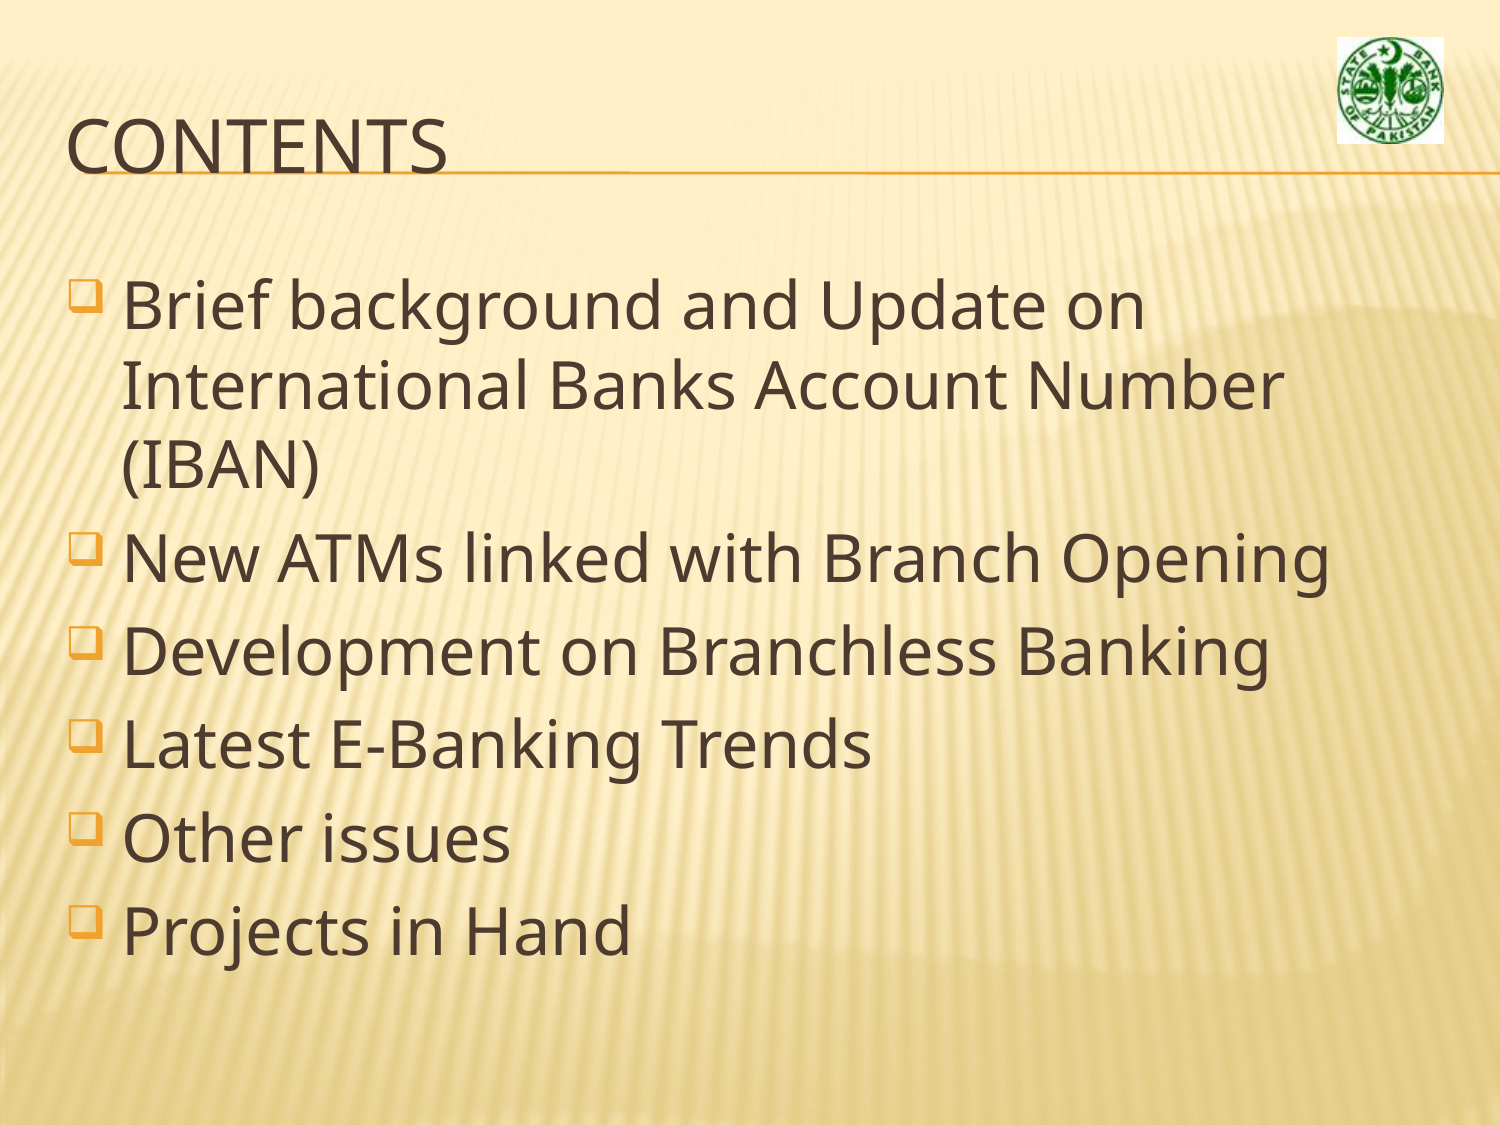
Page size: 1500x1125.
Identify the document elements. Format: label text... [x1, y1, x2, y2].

list Brief background and Update on International Banks Account Number (IBAN) New ATMs linked with Branch Opening Development on Branchless Banking Latest E-Banking Trends Other issues Projects in Hand [49, 254, 1476, 998]
title Contents [50, 75, 1475, 213]
picture [1337, 37, 1444, 144]
